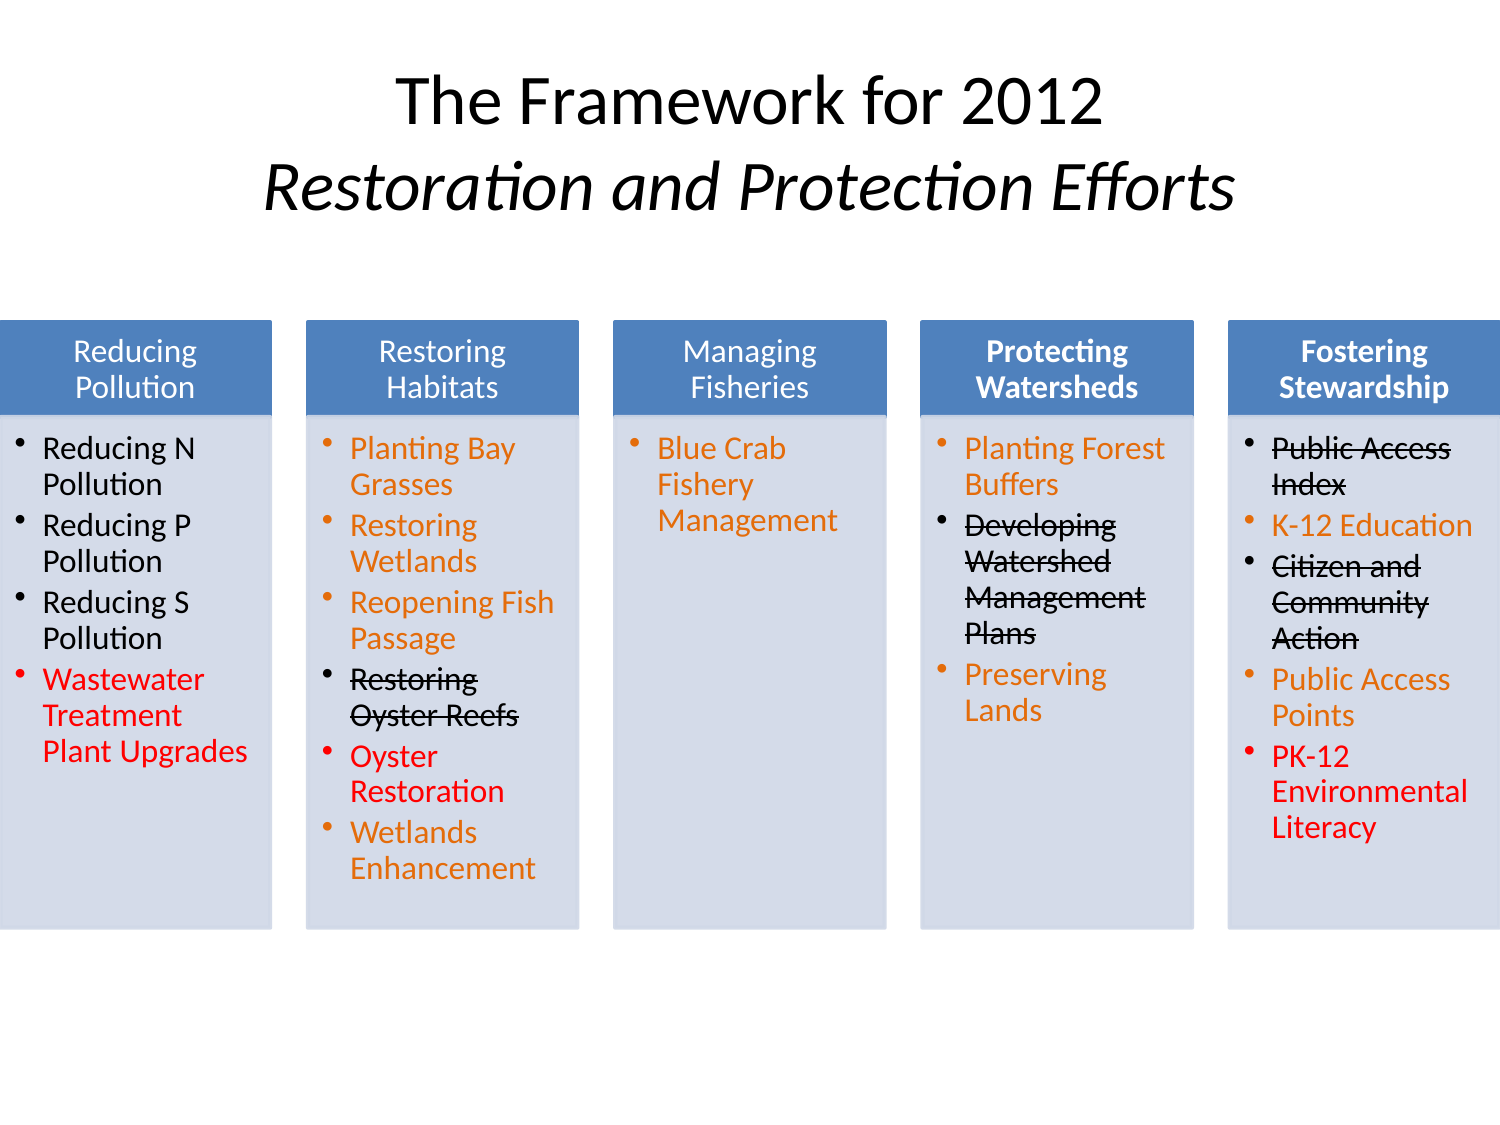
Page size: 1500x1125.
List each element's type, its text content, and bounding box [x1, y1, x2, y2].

title The Framework for 2012 Restoration and Protection Efforts [75, 45, 1425, 123]
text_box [0, 124, 1500, 1125]
